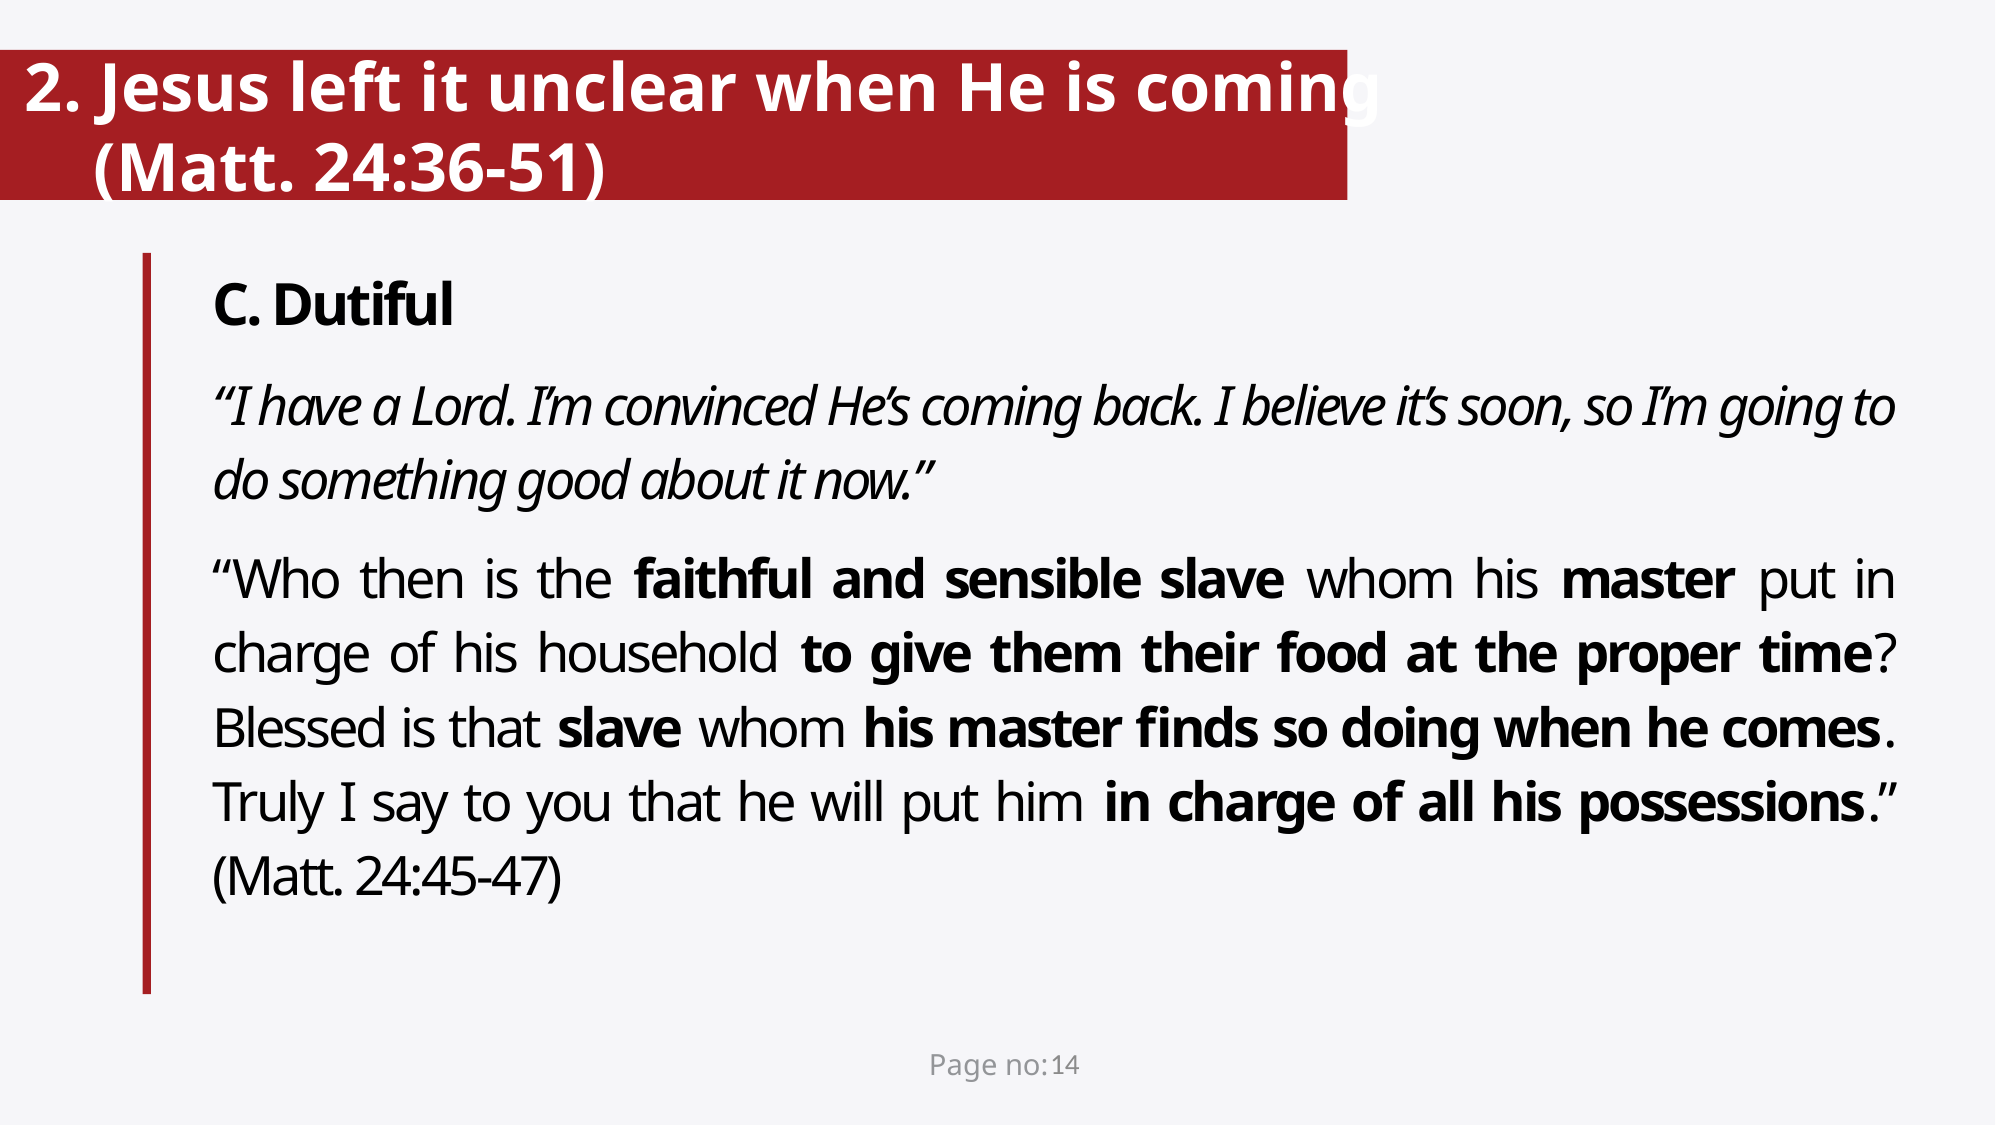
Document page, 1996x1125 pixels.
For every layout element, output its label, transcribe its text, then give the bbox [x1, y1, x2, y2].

subtitle C. Dutiful “I have a Lord. I’m convinced He’s coming back. I believe it’s soon, so I’m going to do something good about it now.” “Who then is the faithful and sensible slave whom his master put in charge of his household to give them their food at the proper time? Blessed is that slave whom his master finds so doing when he comes. Truly I say to you that he will put him in charge of all his possessions.” (Matt. 24:45-47) [197, 249, 1910, 1000]
title 2. Jesus left it unclear when He is coming (Matt. 24:36-51) [10, 62, 1806, 188]
